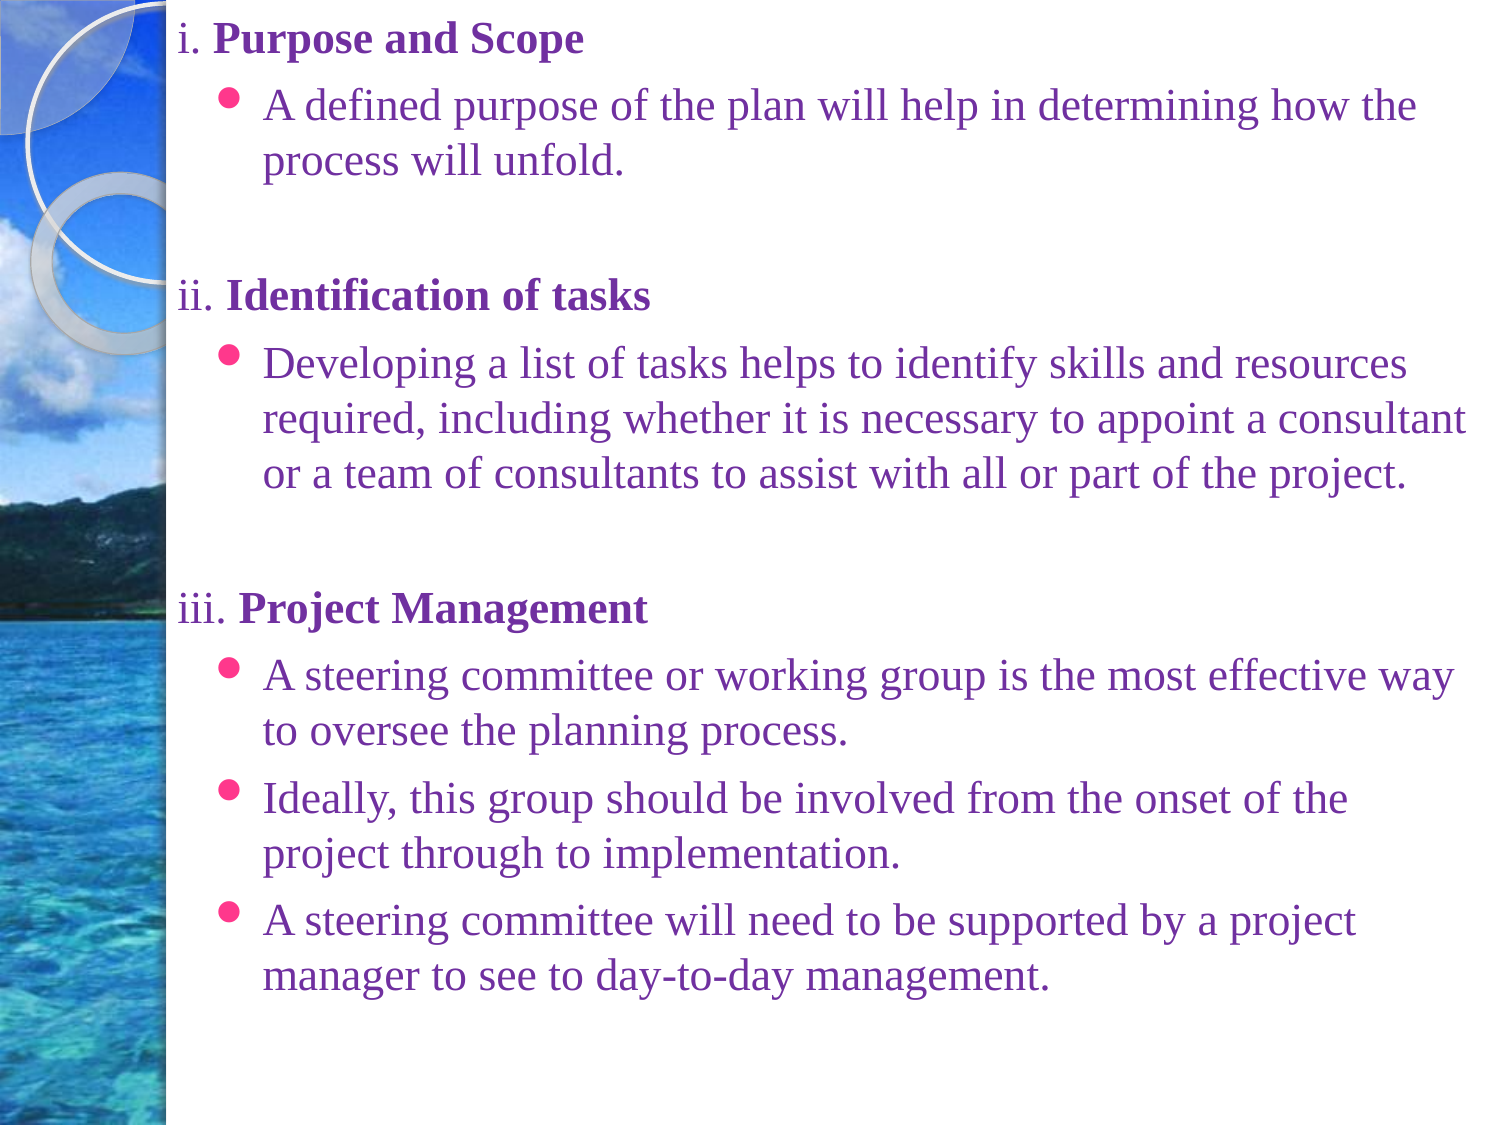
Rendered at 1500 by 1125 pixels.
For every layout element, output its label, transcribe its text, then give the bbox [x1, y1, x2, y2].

picture [53, 240, 160, 332]
list i. Purpose and Scope A defined purpose of the plan will help in determining how the process will unfold. ii. Identification of tasks Developing a list of tasks helps to identify skills and resources required, including whether it is necessary to appoint a consultant or a team of consultants to assist with all or part of the project. iii. Project Management A steering committee or working group is the most effective way to oversee the planning process. Ideally, this group should be involved from the onset of the project through to implementation. A steering committee will need to be supported by a project manager to see to day-to-day management. [162, 0, 1500, 788]
picture [62, 195, 160, 280]
picture [0, 134, 166, 1125]
picture [32, 13, 160, 207]
picture [136, 0, 162, 4]
